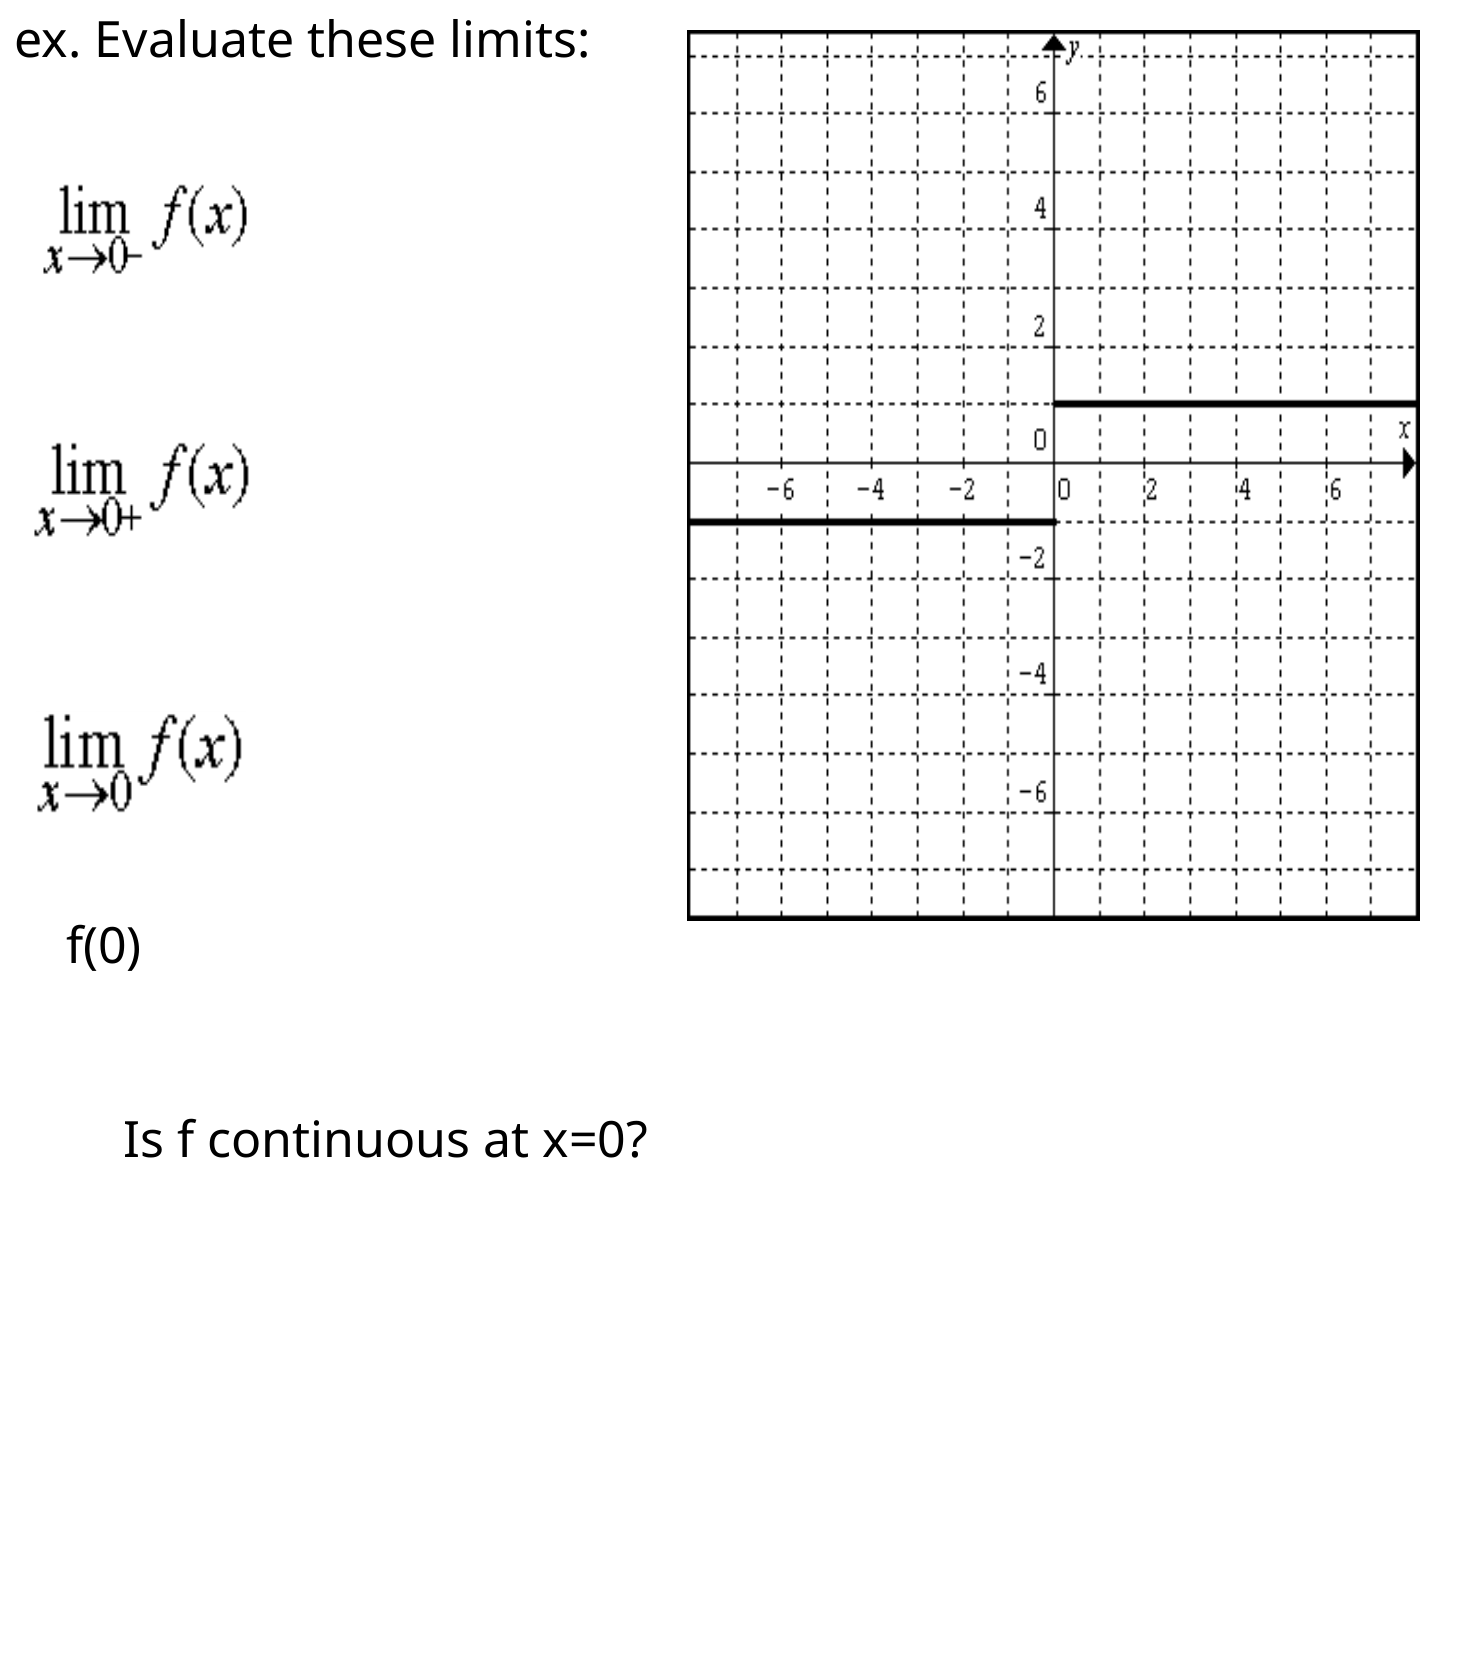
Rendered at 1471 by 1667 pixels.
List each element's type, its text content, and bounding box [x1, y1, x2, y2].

text_box f(0) [51, 906, 217, 982]
text_box ex. Evaluate these limits: [0, 0, 655, 75]
text_box Is f continuous at x=0? [108, 1100, 727, 1175]
picture [32, 438, 253, 546]
picture [36, 710, 246, 822]
picture [41, 181, 250, 282]
picture [687, 30, 1420, 921]
